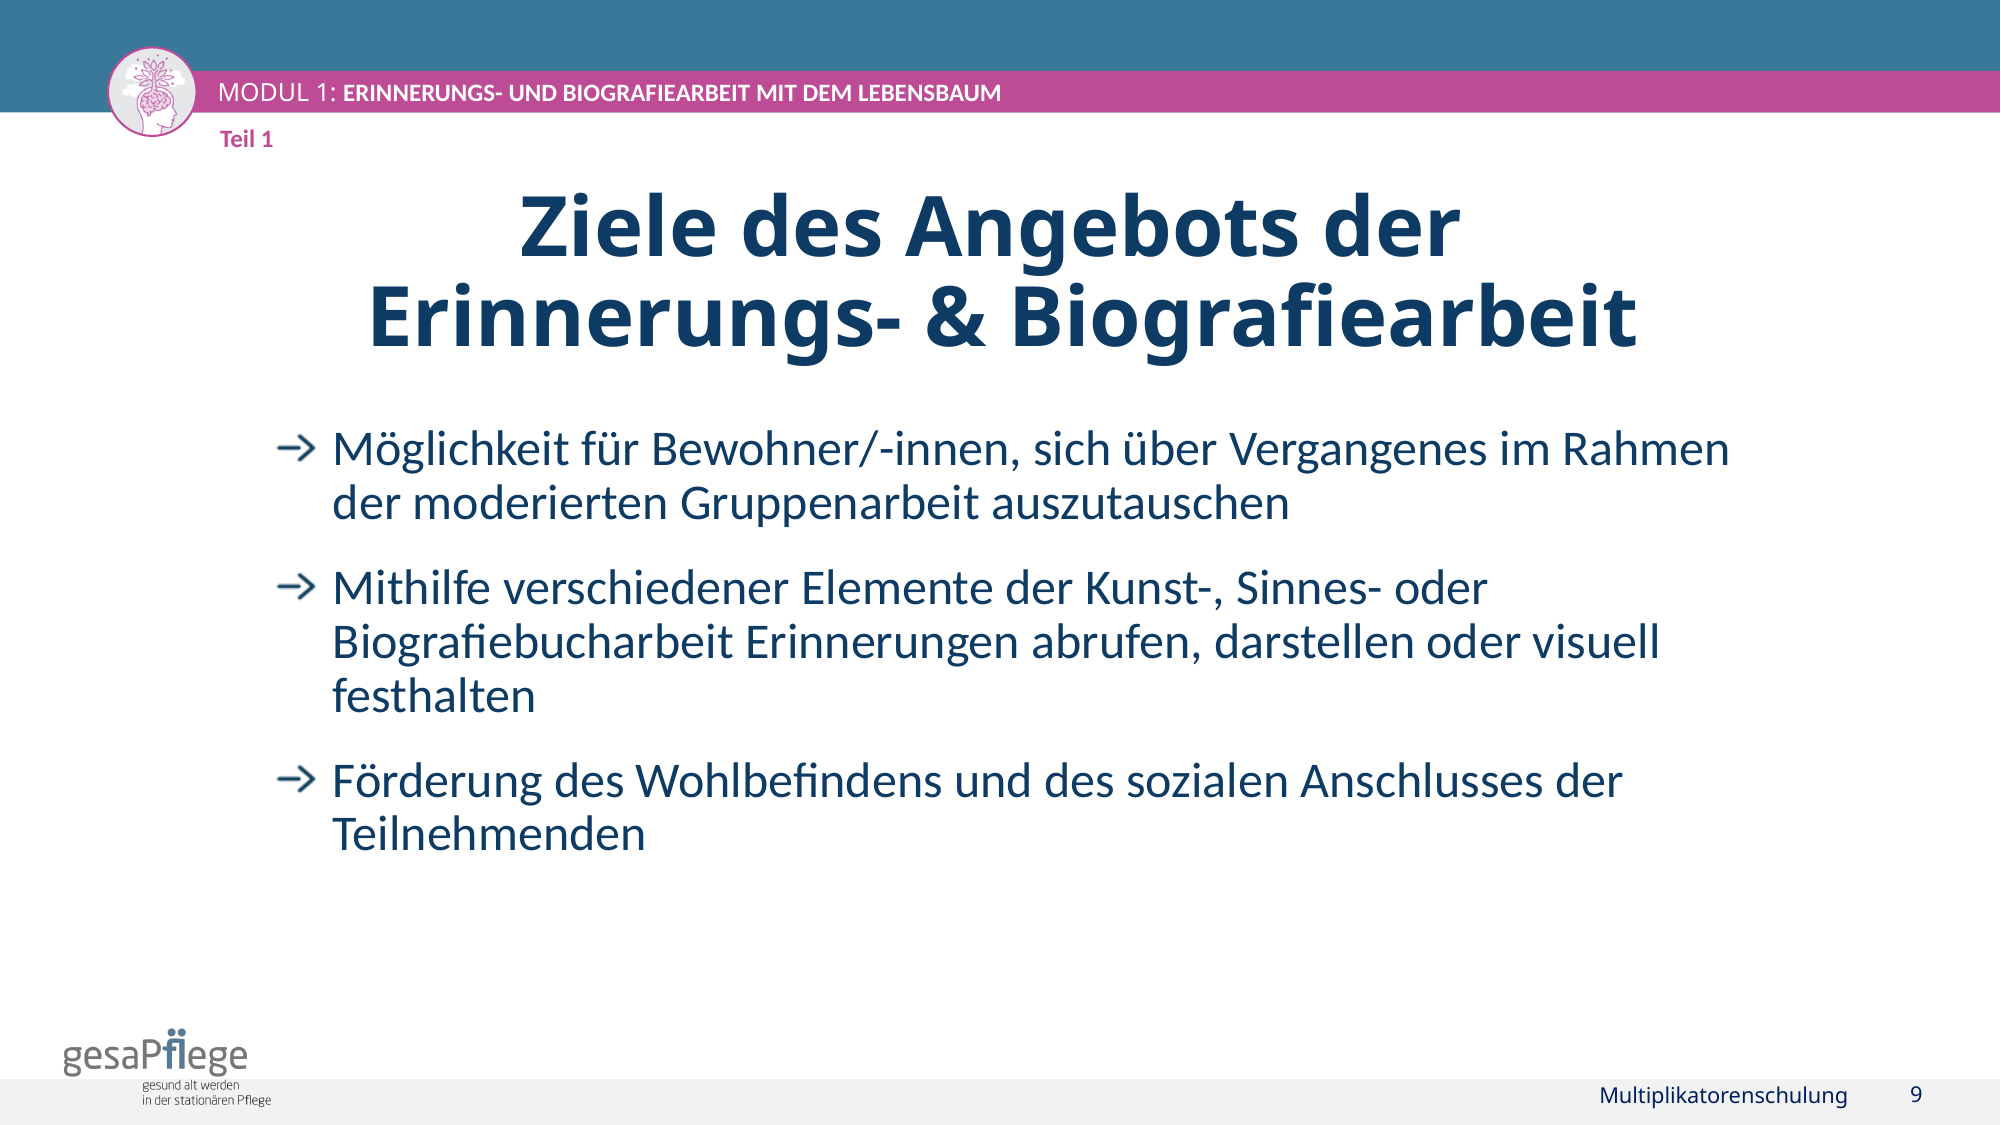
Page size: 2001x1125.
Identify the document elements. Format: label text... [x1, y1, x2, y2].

footer Multiplikatorenschulung [1111, 1076, 1863, 1114]
title Ziele des Angebots der Erinnerungs- & Biografiearbeit [214, 184, 1792, 372]
picture [62, 1027, 272, 1108]
slide_number 9 [1863, 1076, 1938, 1114]
list Teil 1 [208, 120, 428, 153]
list Möglichkeit für Bewohner/-innen, sich über Vergangenes im Rahmen der moderierten Gruppenarbeit auszutauschen Mithilfe verschiedener Elemente der Kunst-, Sinnes- oder Biografiebucharbeit Erinnerungen abrufen, darstellen oder visuell festhalten Förderung des Wohlbefindens und des sozialen Anschlusses der Teilnehmenden [214, 422, 1792, 1001]
